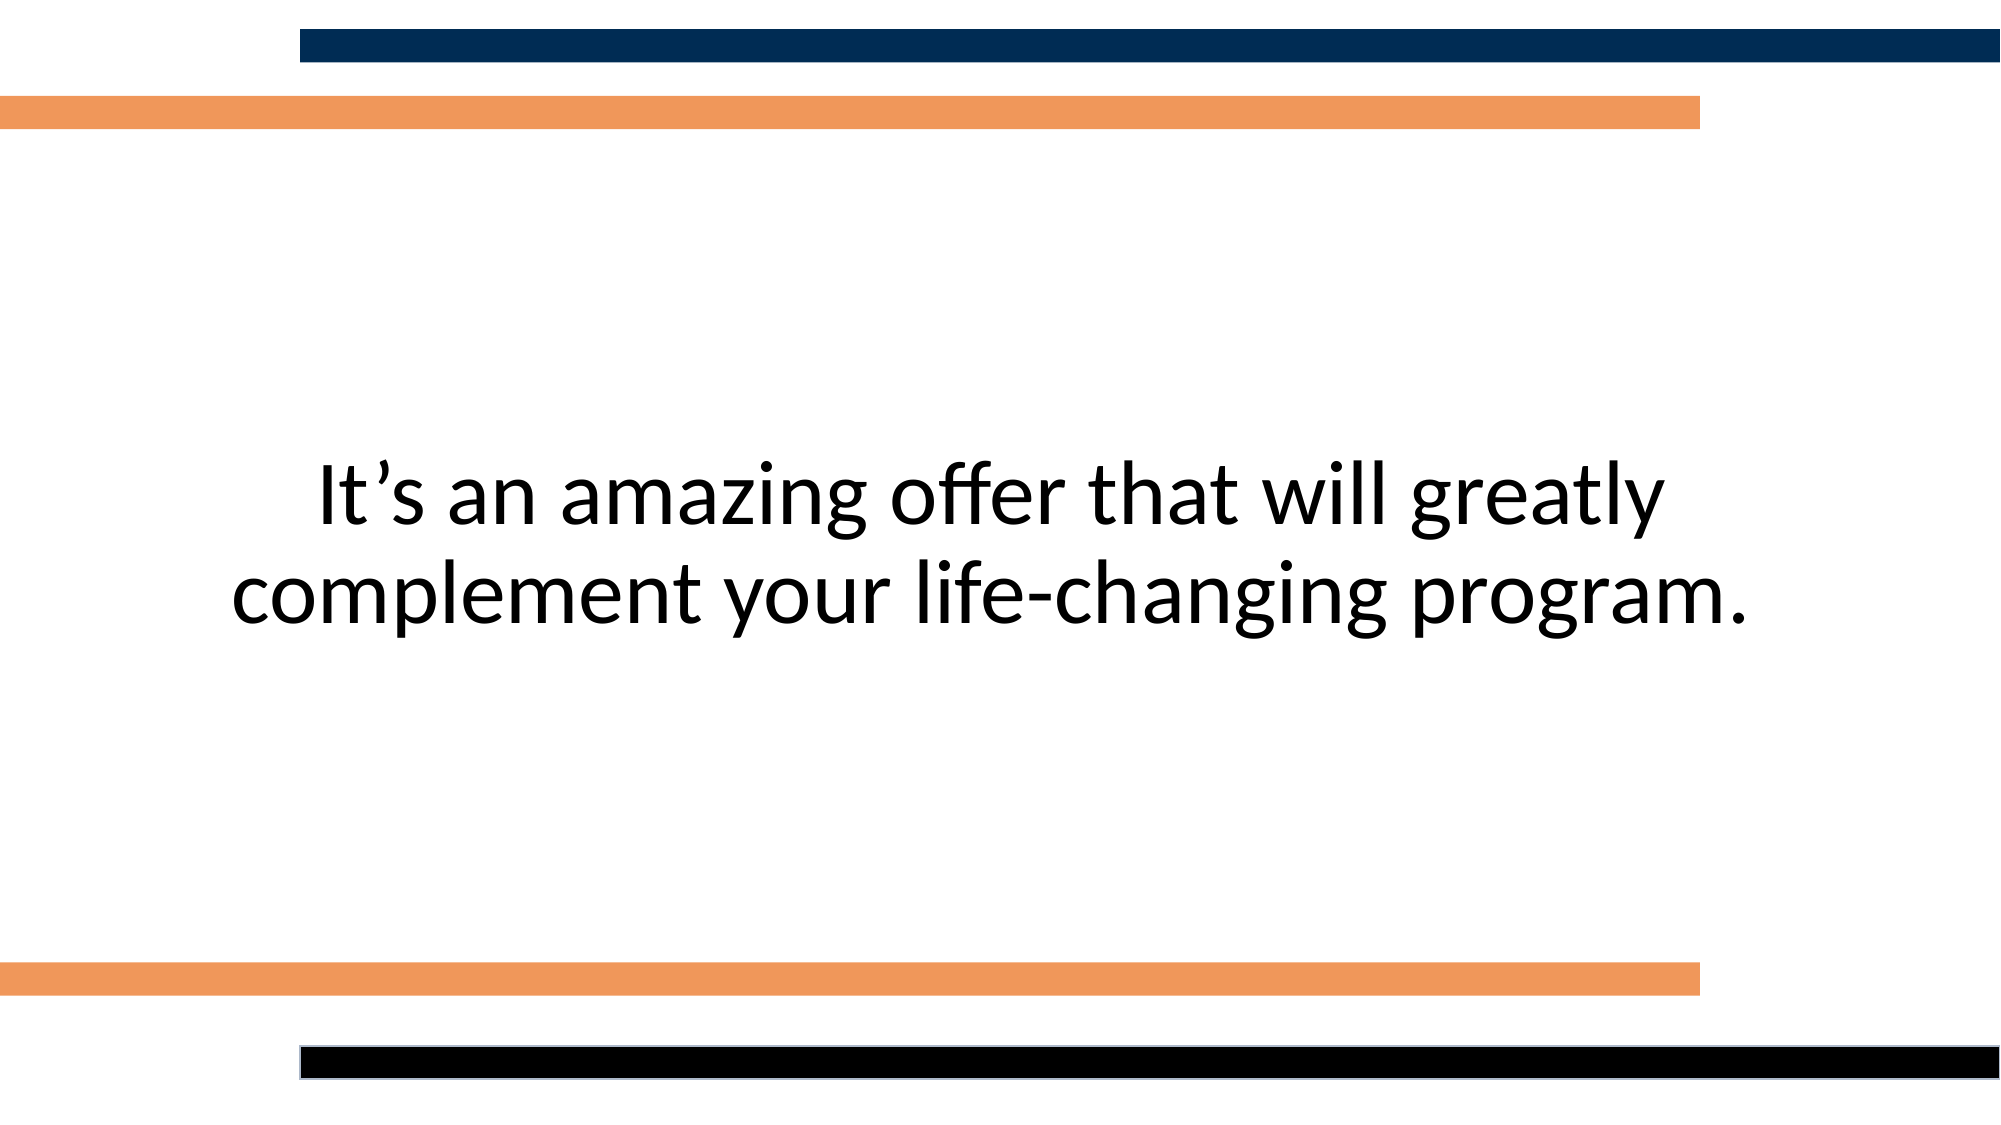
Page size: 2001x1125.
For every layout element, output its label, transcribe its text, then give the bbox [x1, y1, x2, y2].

text_box [0, 961, 1701, 997]
text_box [0, 95, 1701, 130]
title It’s an amazing offer that will greatly complement your life-changing program. [100, 512, 1884, 754]
text_box [299, 1045, 2000, 1080]
text_box [299, 28, 2000, 63]
